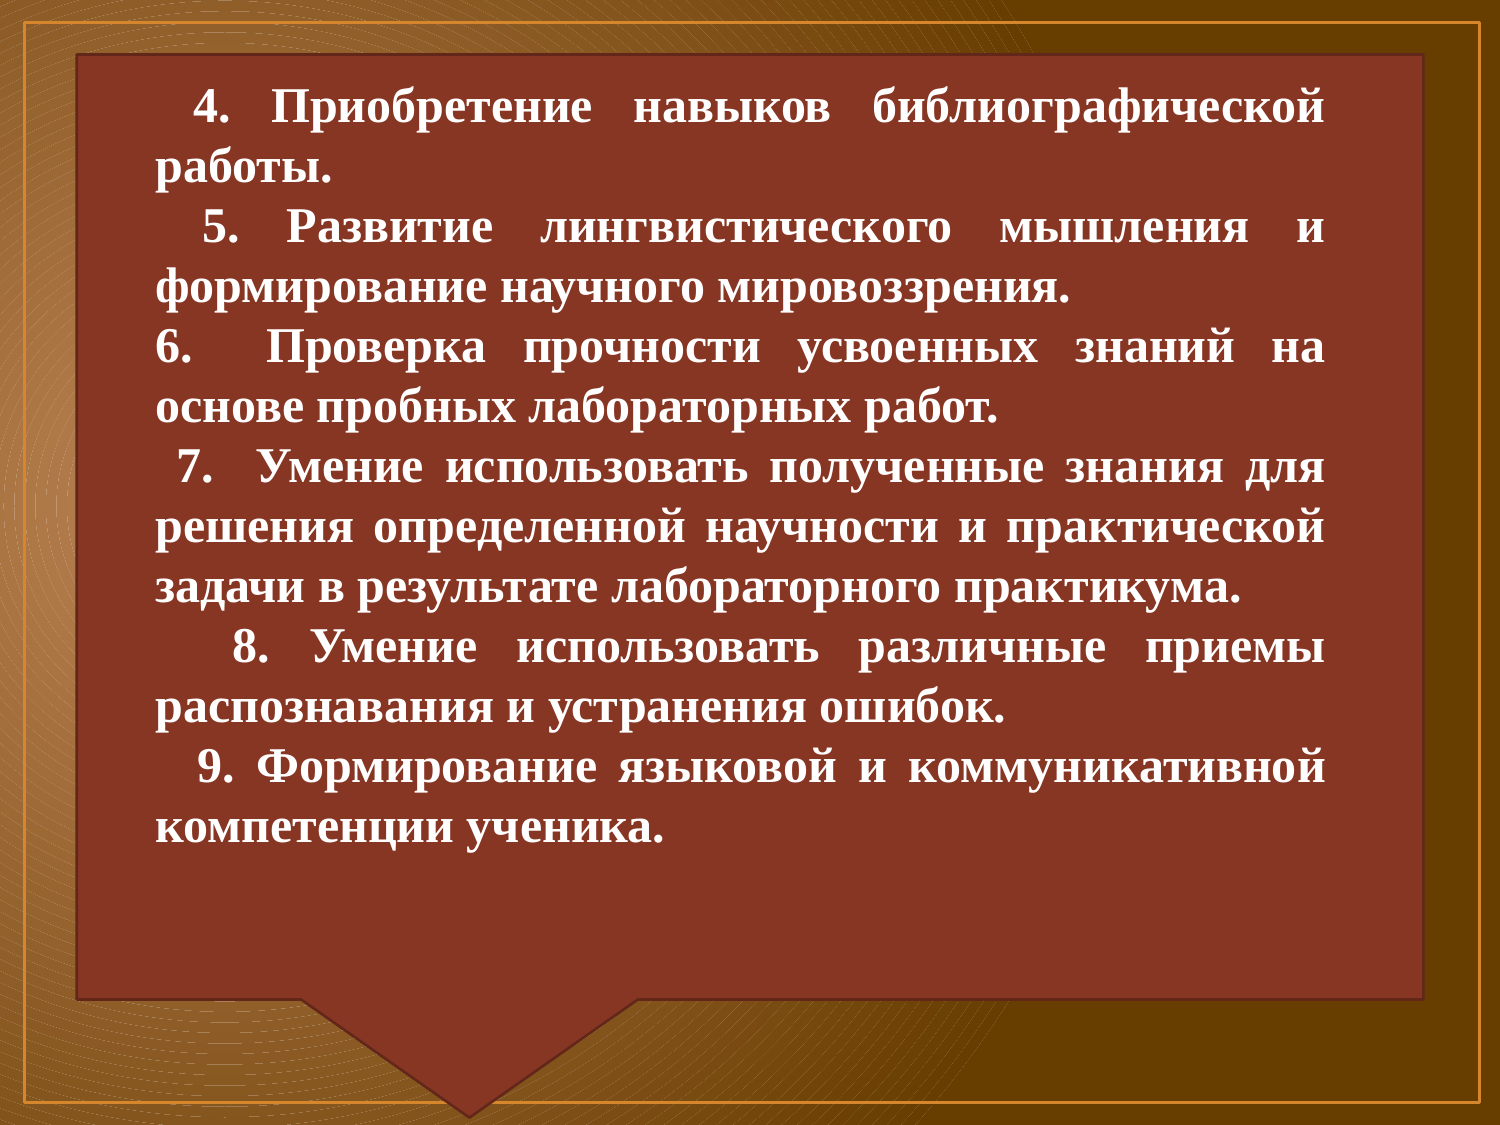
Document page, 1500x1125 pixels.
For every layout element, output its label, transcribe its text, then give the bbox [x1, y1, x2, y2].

text_box 4. Приобретение навыков библиографической работы. 5. Развитие лингвистического мышления и формирование научного мировоззрения. 6. Проверка прочности усвоенных знаний на основе пробных лабораторных работ. 7. Умение использовать полученные знания для решения определенной научности и практической задачи в результате лабораторного практикума. 8. Умение использовать различные приемы распознавания и устранения ошибок. 9. Формирование языковой и коммуникативной компетенции ученика. [140, 65, 1341, 861]
text_box [75, 53, 1425, 1119]
